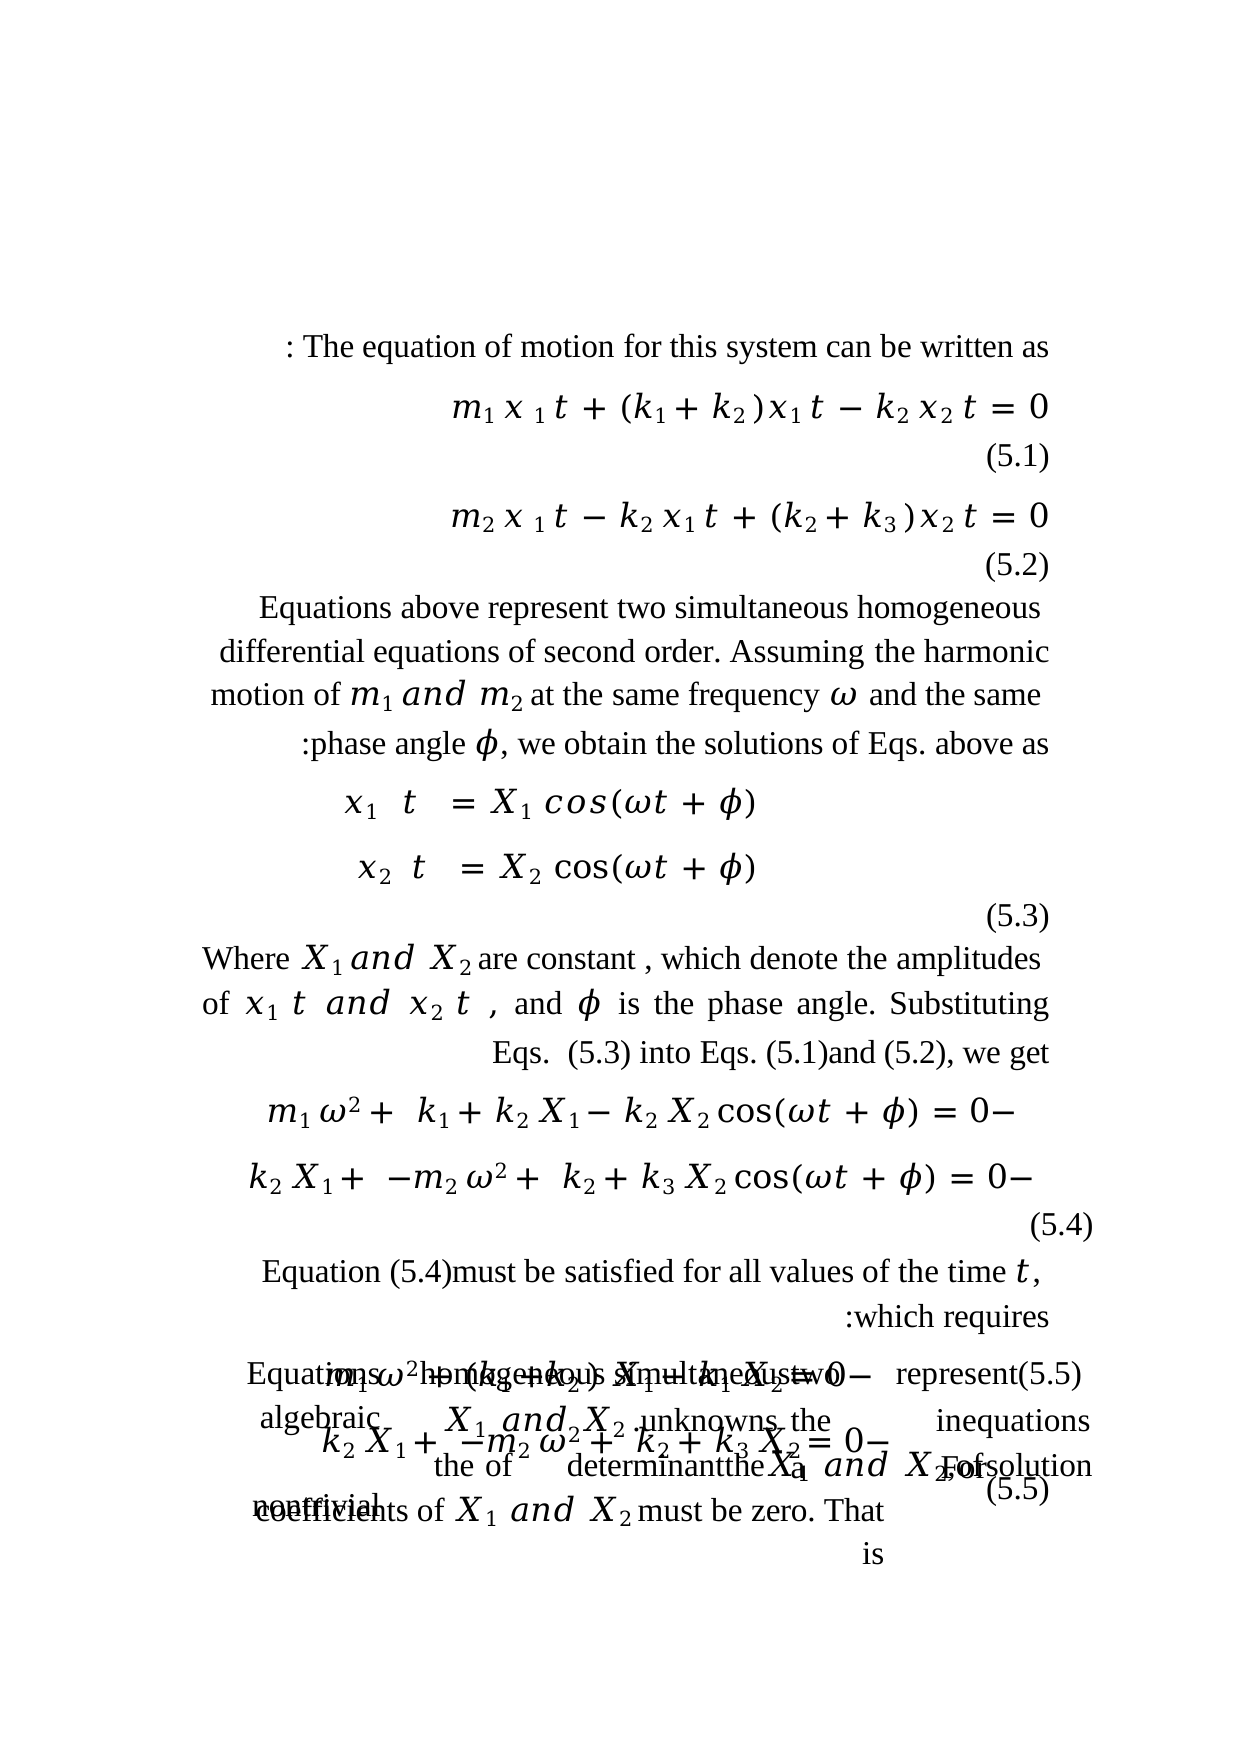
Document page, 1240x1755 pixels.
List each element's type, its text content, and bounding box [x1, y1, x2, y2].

text_box solution of 𝑋1 𝑎𝑛𝑑 𝑋2, the determinant of the [393, 1437, 1099, 1486]
text_box (5.5) represent two simultaneous homogeneous equations in the unknowns 𝑋1 𝑎𝑛𝑑 𝑋2 . For a [384, 1344, 1101, 1486]
text_box The equation of motion for this system can be written as : 𝑚1 𝑥 1 𝑡 + (𝑘1 + 𝑘2 )𝑥1 𝑡 − 𝑘2 𝑥2 𝑡 = 0 (5.1) 𝑚2 𝑥 1 𝑡 − 𝑘2 𝑥1 𝑡 + (𝑘2 + 𝑘3 )𝑥2 𝑡 = 0 (5.2) Equations above represent two simultaneous homogeneous differential equations of second order. Assuming the harmonic motion of 𝑚1 𝑎𝑛𝑑 𝑚2 at the same frequency 𝜔 and the same phase angle 𝜙, we obtain the solutions of Eqs. above as: 𝑥1 𝑡 = 𝑋1 𝑐𝑜𝑠(𝜔𝑡 + 𝜙) 𝑥2 𝑡 = 𝑋2 cos(𝜔𝑡 + 𝜙) (5.3) Where 𝑋1 𝑎𝑛𝑑 𝑋2 are constant , which denote the amplitudes of 𝑥1 𝑡 𝑎𝑛𝑑 𝑥2 𝑡 , and 𝜙 is the phase angle. Substituting Eqs. (5.3) into Eqs. (5.1)and (5.2), we get −𝑚1 𝜔2 + 𝑘1 + 𝑘2 𝑋1 − 𝑘2 𝑋2 cos(𝜔𝑡 + 𝜙) = 0 −𝑘2 𝑋1 + −𝑚2 𝜔2 + 𝑘2 + 𝑘3 𝑋2 cos(𝜔𝑡 + 𝜙) = 0 (5.4) Equation (5.4)must be satisfied for all values of the time 𝑡, which requires: −𝑚1 𝜔2 + (𝑘1 +𝑘2 ) 𝑋1 − 𝑘1 𝑋2 = 0 −𝑘2 𝑋1 + −𝑚2 𝜔2 + 𝑘2 + 𝑘3 𝑋2 = 0 (5.5) [196, 317, 1100, 1507]
text_box Equations algebraic nontrivial [244, 1344, 383, 1482]
text_box coefficients of 𝑋1 𝑎𝑛𝑑 𝑋2 must be zero. That is [240, 1482, 891, 1571]
